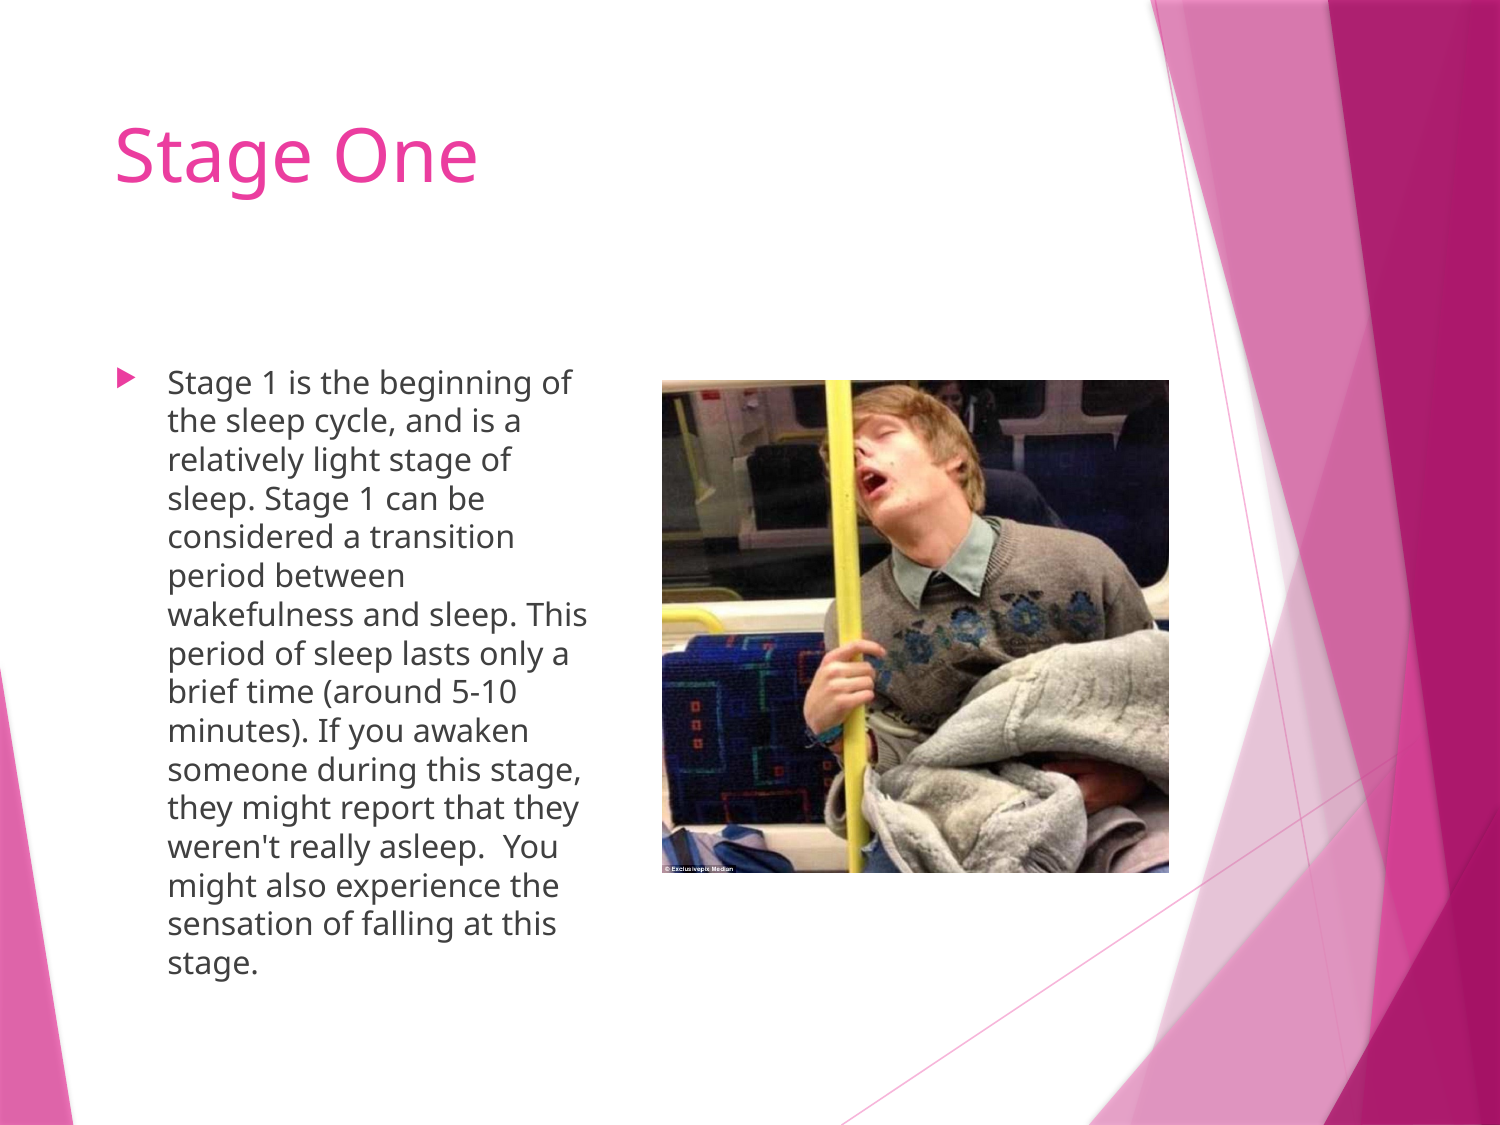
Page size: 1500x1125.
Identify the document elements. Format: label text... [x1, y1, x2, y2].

title Stage One [99, 99, 1142, 317]
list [661, 379, 1170, 873]
list Stage 1 is the beginning of the sleep cycle, and is a relatively light stage of sleep. Stage 1 can be considered a transition period between wakefulness and sleep. This period of sleep lasts only a brief time (around 5-10 minutes). If you awaken someone during this stage, they might report that they weren't really asleep. You might also experience the sensation of falling at this stage. [99, 354, 607, 992]
